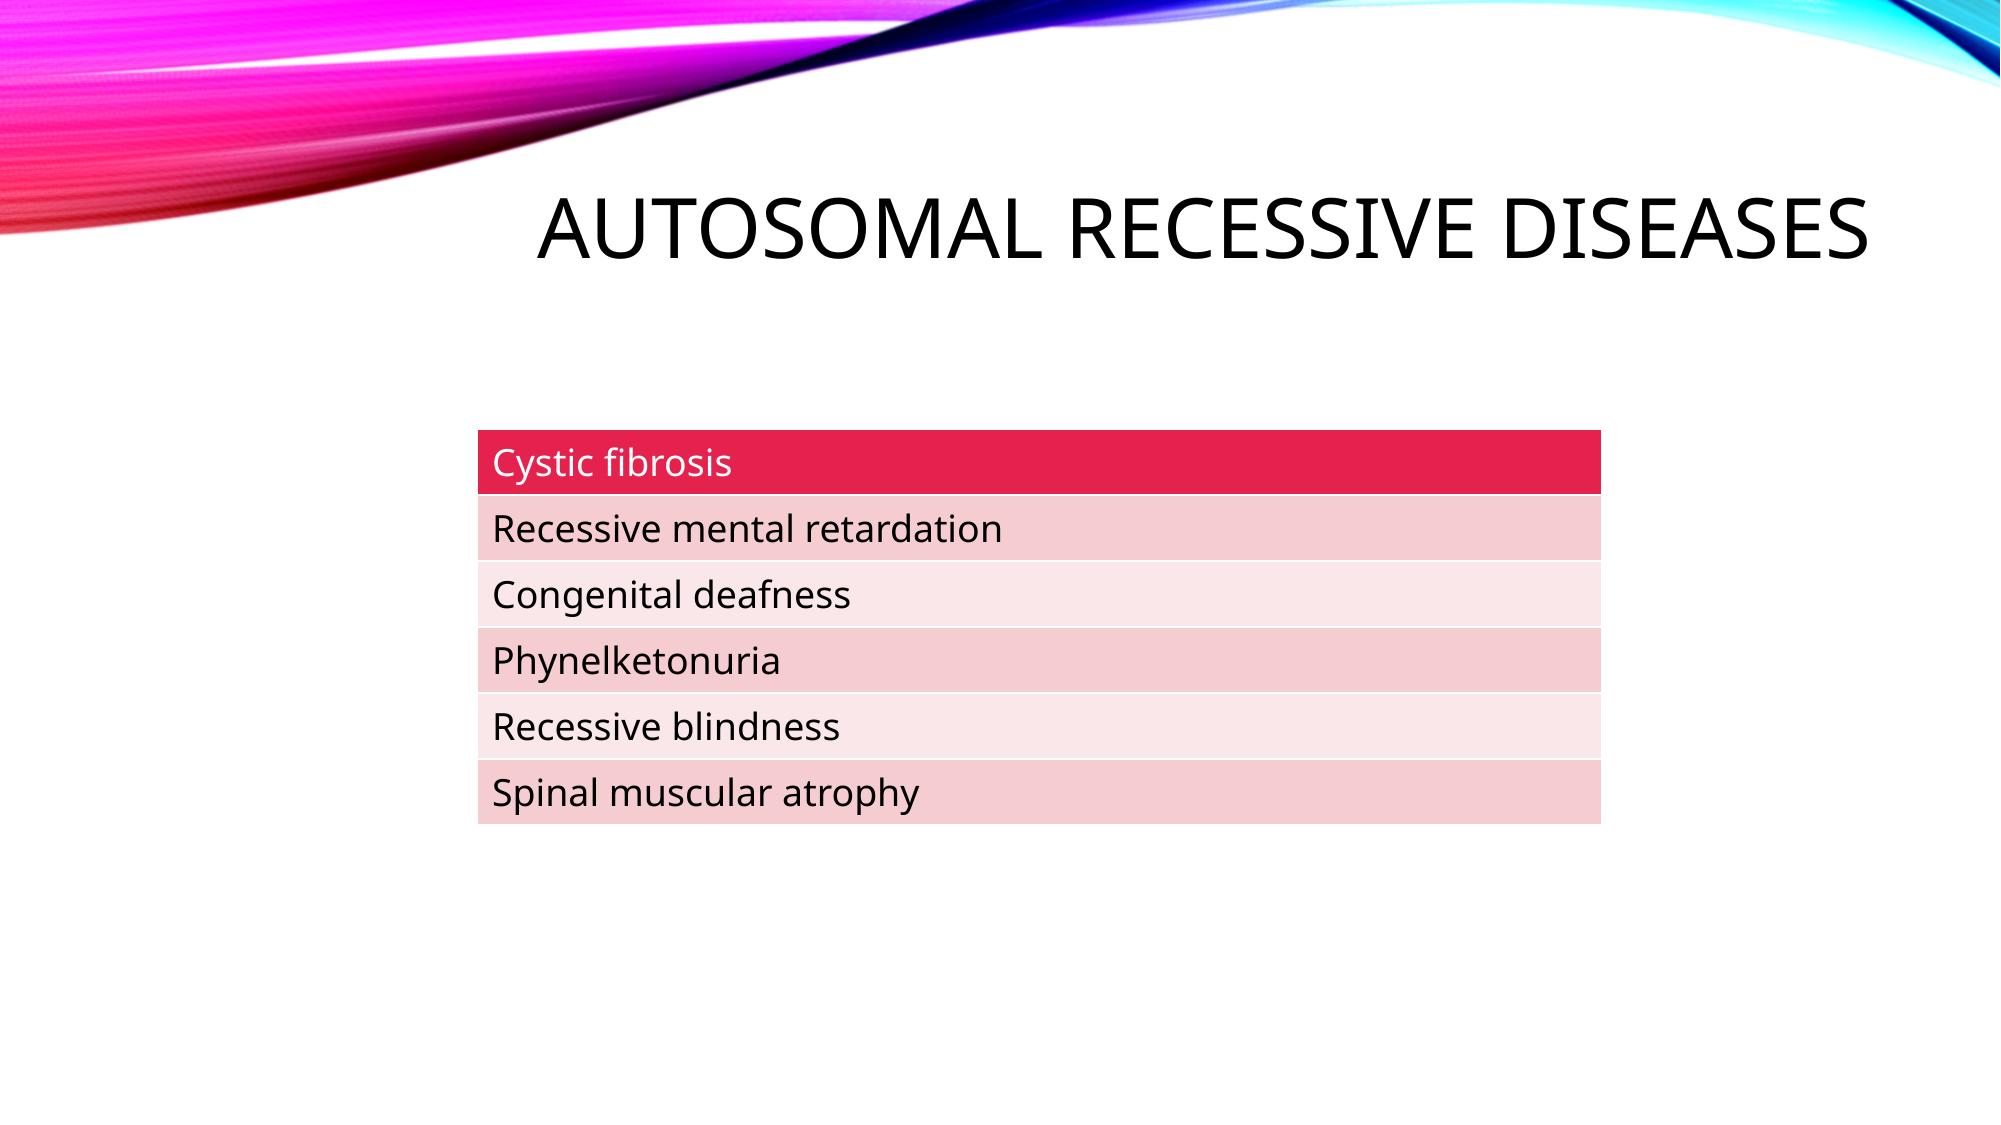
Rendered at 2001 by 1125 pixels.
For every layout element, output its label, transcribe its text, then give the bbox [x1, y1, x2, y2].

picture [1910, 0, 2000, 45]
table_cell Recessive mental retardation [478, 496, 1601, 560]
picture [0, 0, 2000, 237]
table_header Cystic fibrosis [478, 430, 1601, 494]
table_cell Recessive blindness [478, 694, 1601, 758]
picture [1890, 0, 2000, 75]
table_cell Spinal muscular atrophy [478, 760, 1601, 824]
title Autosomal recessive diseases [474, 125, 1888, 338]
table_cell Congenital deafness [478, 562, 1601, 626]
table_cell Phynelketonuria [478, 628, 1601, 692]
